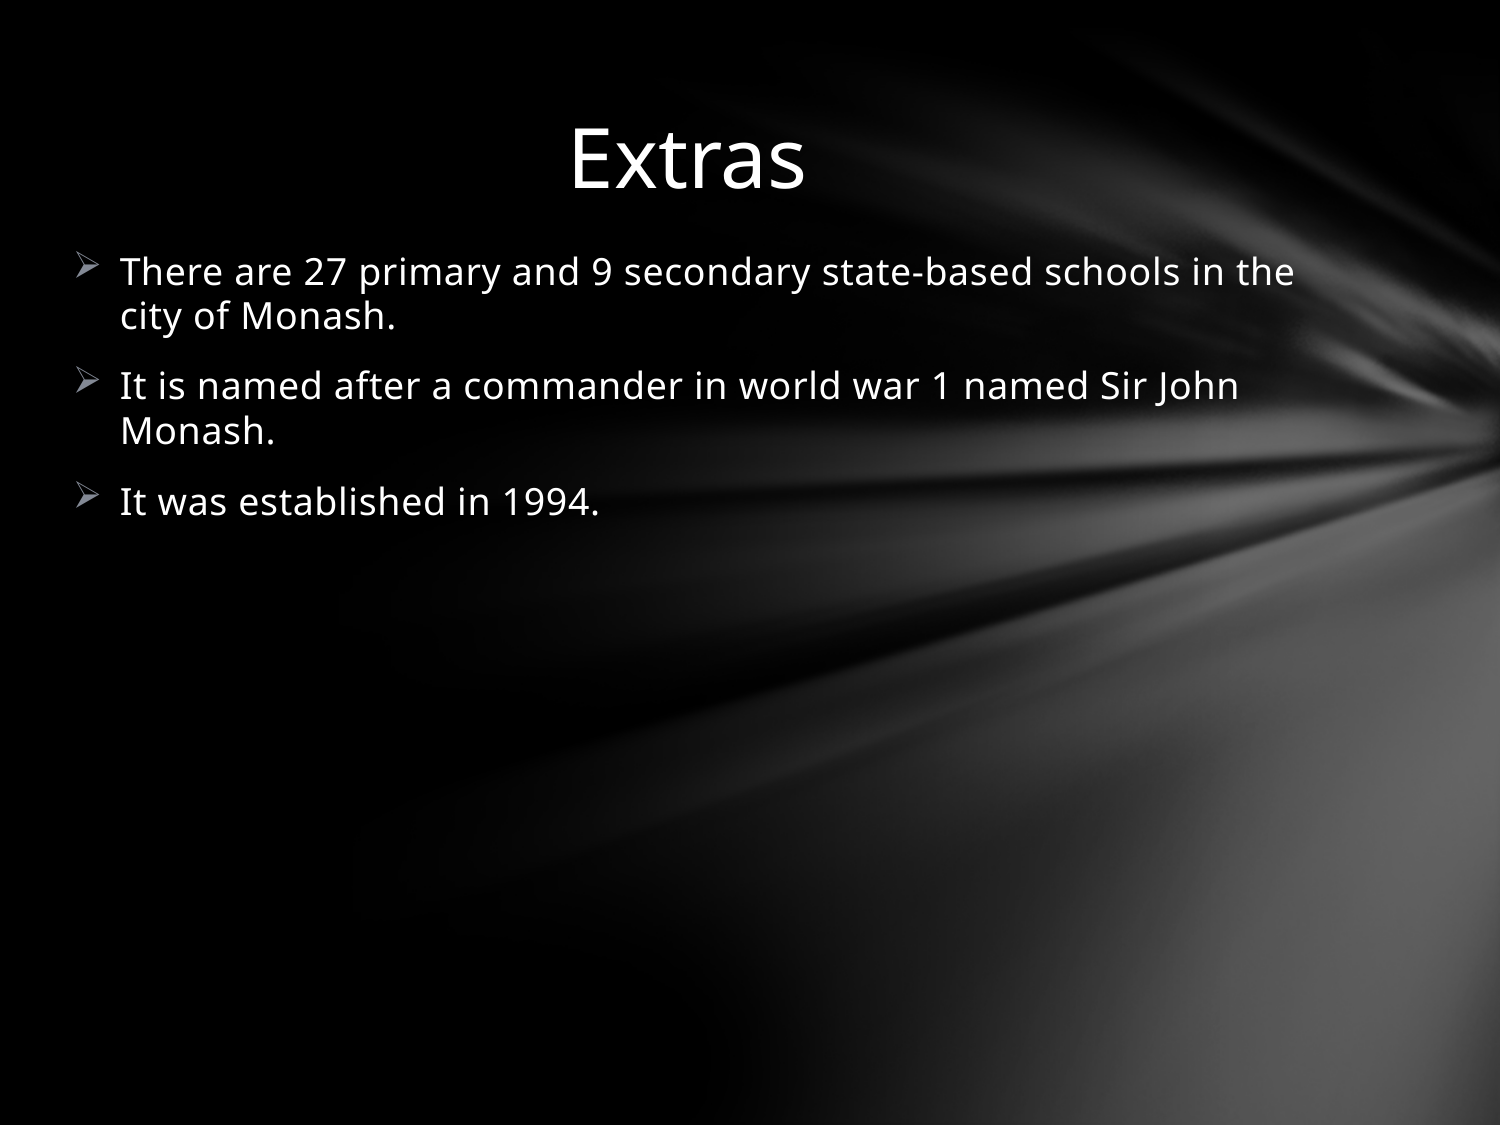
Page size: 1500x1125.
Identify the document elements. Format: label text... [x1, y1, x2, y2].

title Extras [57, 37, 1318, 213]
list There are 27 primary and 9 secondary state-based schools in the city of Monash. It is named after a commander in world war 1 named Sir John Monash. It was established in 1994. [57, 239, 1318, 1015]
